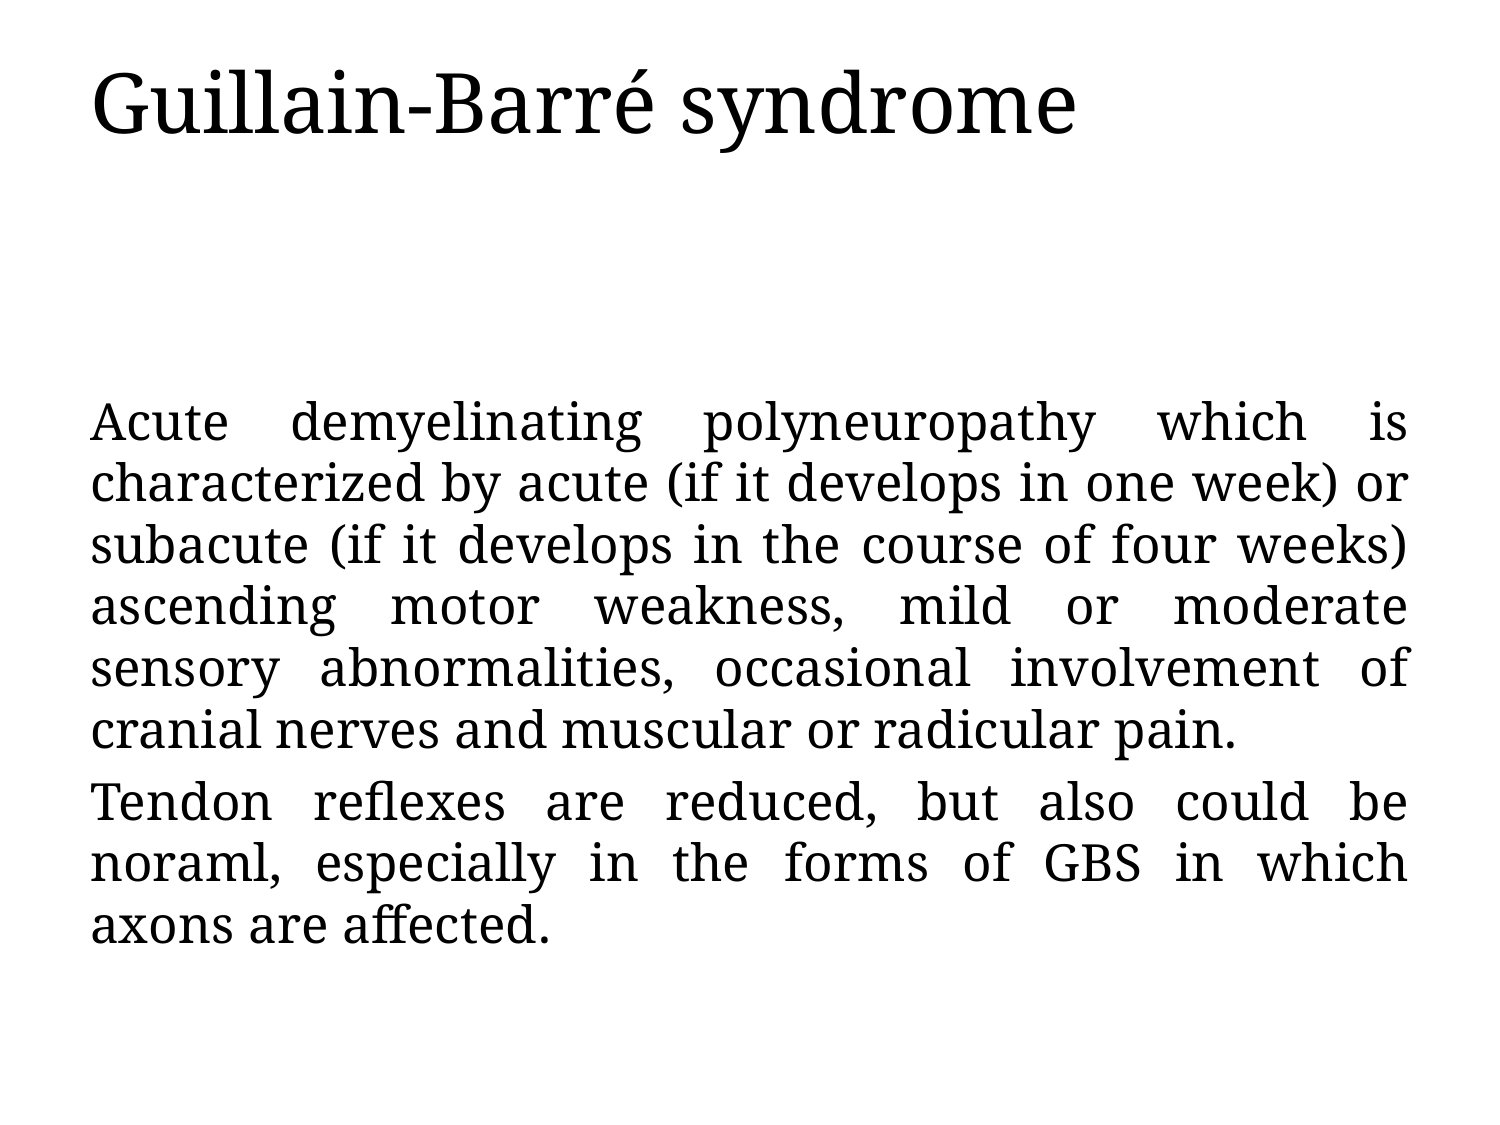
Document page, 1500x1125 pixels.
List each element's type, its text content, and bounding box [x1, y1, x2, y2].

list Acute demyelinating polyneuropathy which is characterized by acute (if it develops in one week) or subacute (if it develops in the course of four weeks) ascending motor weakness, mild or moderate sensory abnormalities, occasional involvement of cranial nerves and muscular or radicular pain. Tendon reflexes are reduced, but also could be noraml, especially in the forms of GBS in which axons are affected. [75, 262, 1425, 1005]
title Guillain-Barré syndrome [75, 56, 1425, 244]
